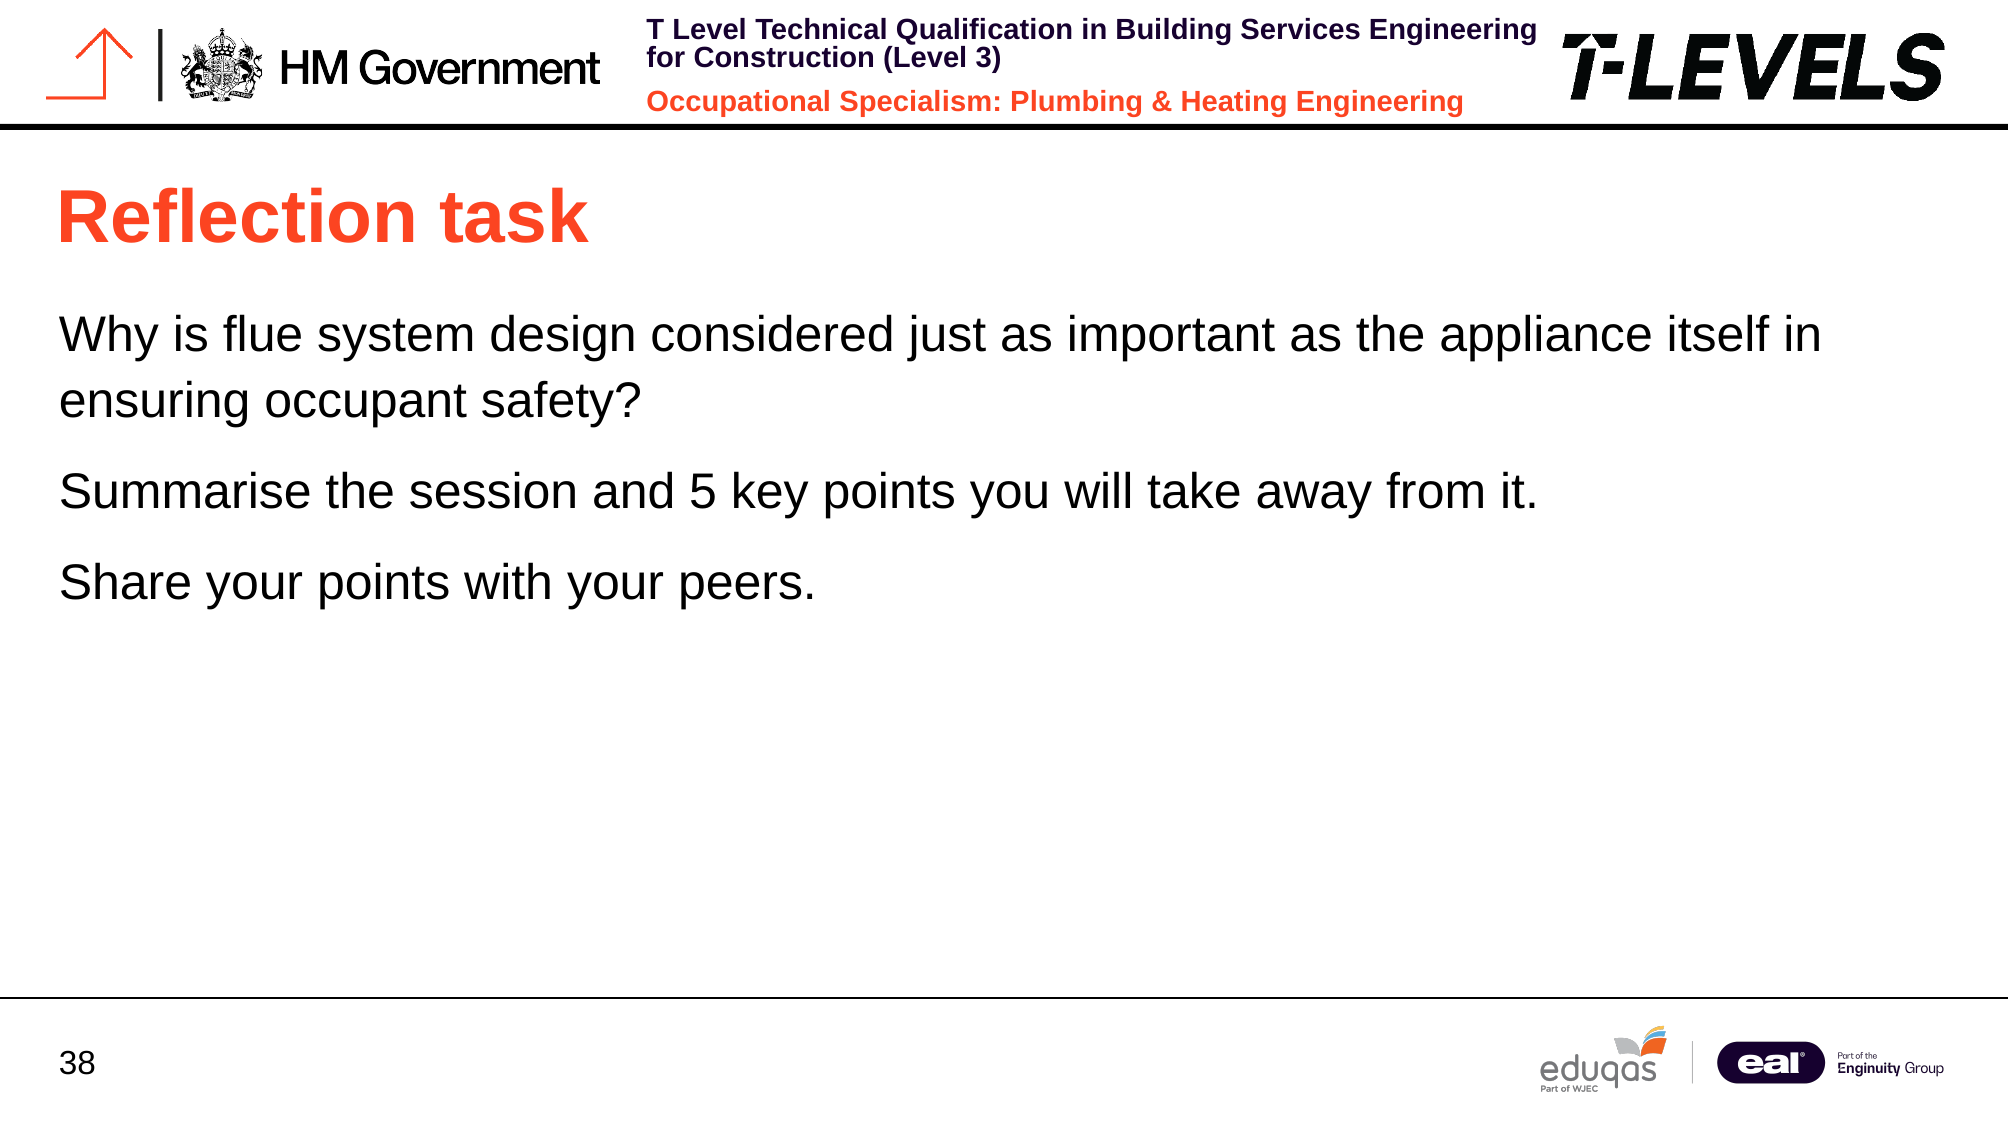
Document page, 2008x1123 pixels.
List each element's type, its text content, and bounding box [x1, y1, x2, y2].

picture [158, 28, 600, 102]
picture [41, 27, 139, 100]
picture [1535, 1021, 1949, 1097]
list Why is flue system design considered just as important as the appliance itself in ensuring occupant safety? Summarise the session and 5 key points you will take away from it. Share your points with your peers. [59, 295, 1926, 974]
title Reflection task [41, 111, 1949, 314]
picture [1543, 25, 1964, 108]
